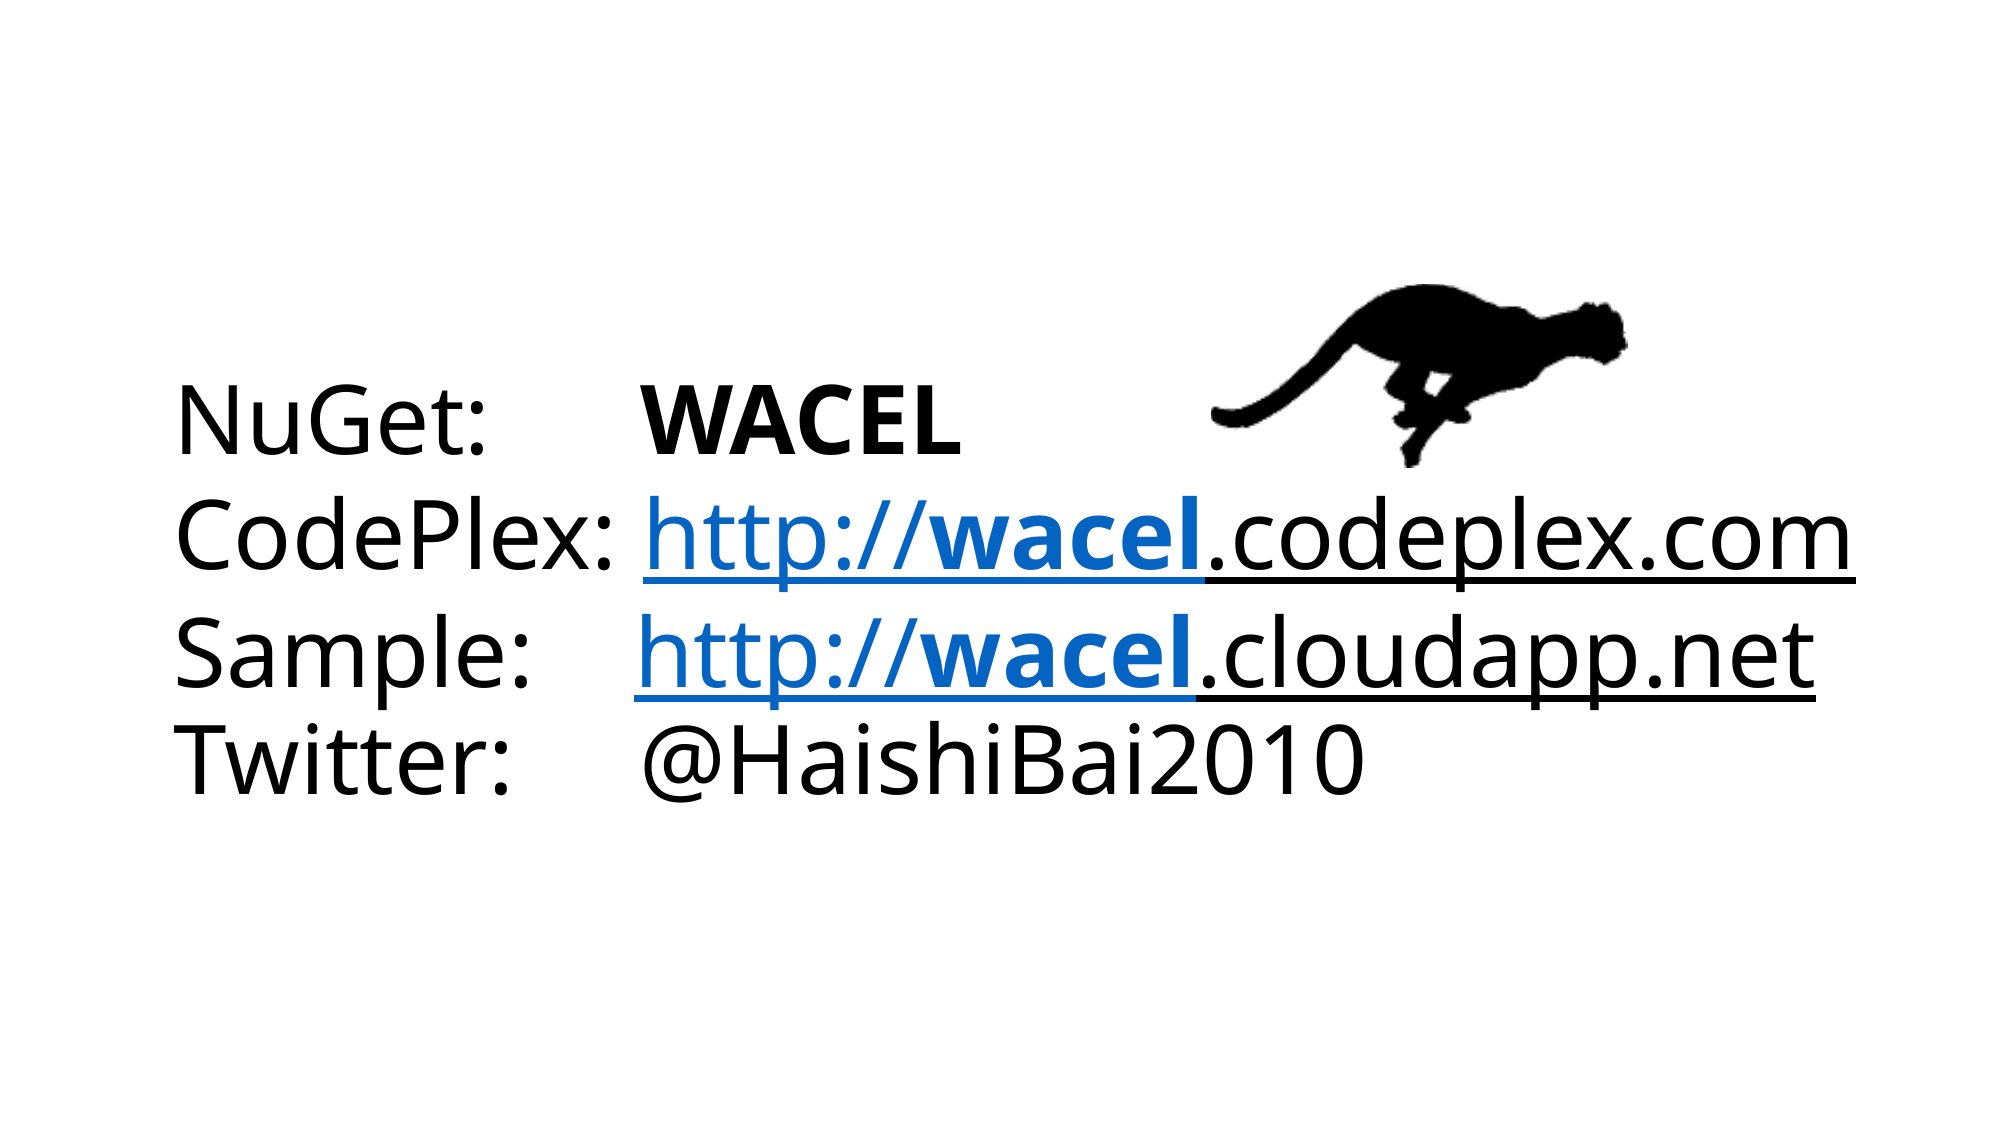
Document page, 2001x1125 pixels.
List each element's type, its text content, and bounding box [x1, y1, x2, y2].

title NuGet: WACEL CodePlex: http://wacel.codeplex.com Sample: http://wacel.cloudapp.net Twitter: @HaishiBai2010 [158, 354, 1884, 823]
picture [1211, 284, 1628, 468]
